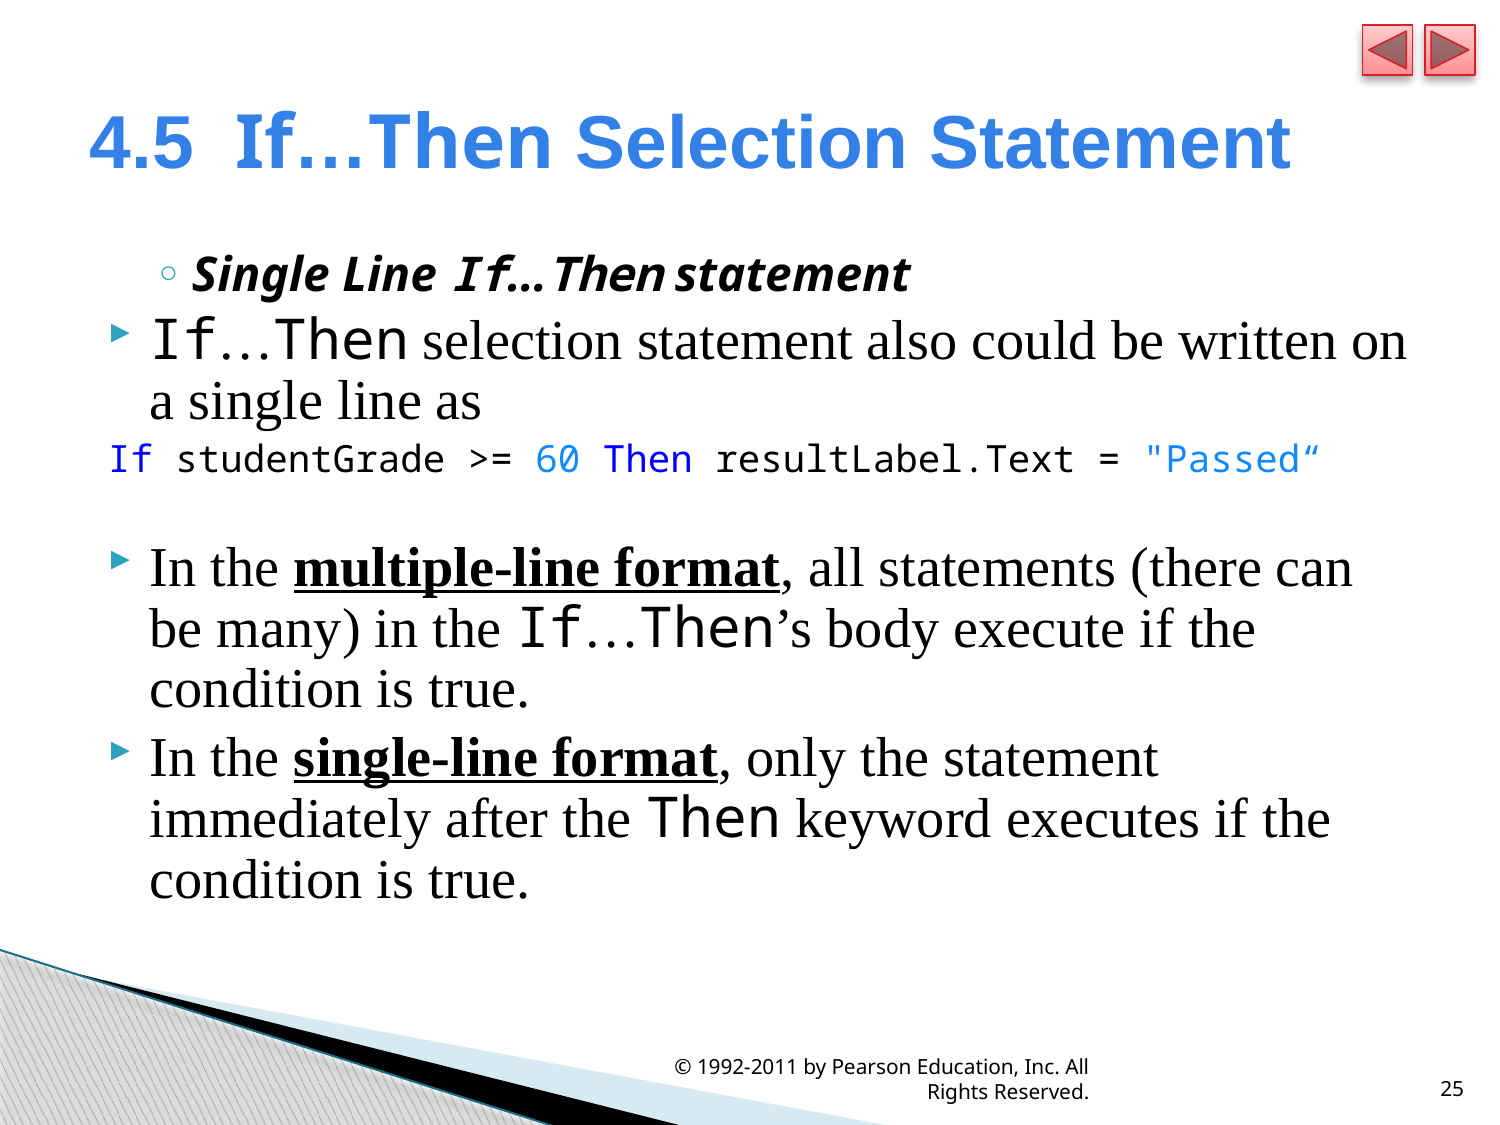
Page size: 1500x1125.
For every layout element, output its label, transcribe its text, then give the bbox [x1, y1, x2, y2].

footer © 1992-2011 by Pearson Education, Inc. All Rights Reserved. [650, 1051, 1105, 1112]
list Single Line If…Then statement If…Then selection statement also could be written on a single line as If studentGrade >= 60 Then resultLabel.Text = "Passed“ In the multiple-line format, all statements (there can be many) in the If…Then’s body execute if the condition is true. In the single-line format, only the statement immediately after the Then keyword executes if the condition is true. [74, 242, 1426, 986]
slide_number 25 [1418, 1051, 1479, 1112]
title 4.5 If…Then Selection Statement [75, 45, 1425, 233]
